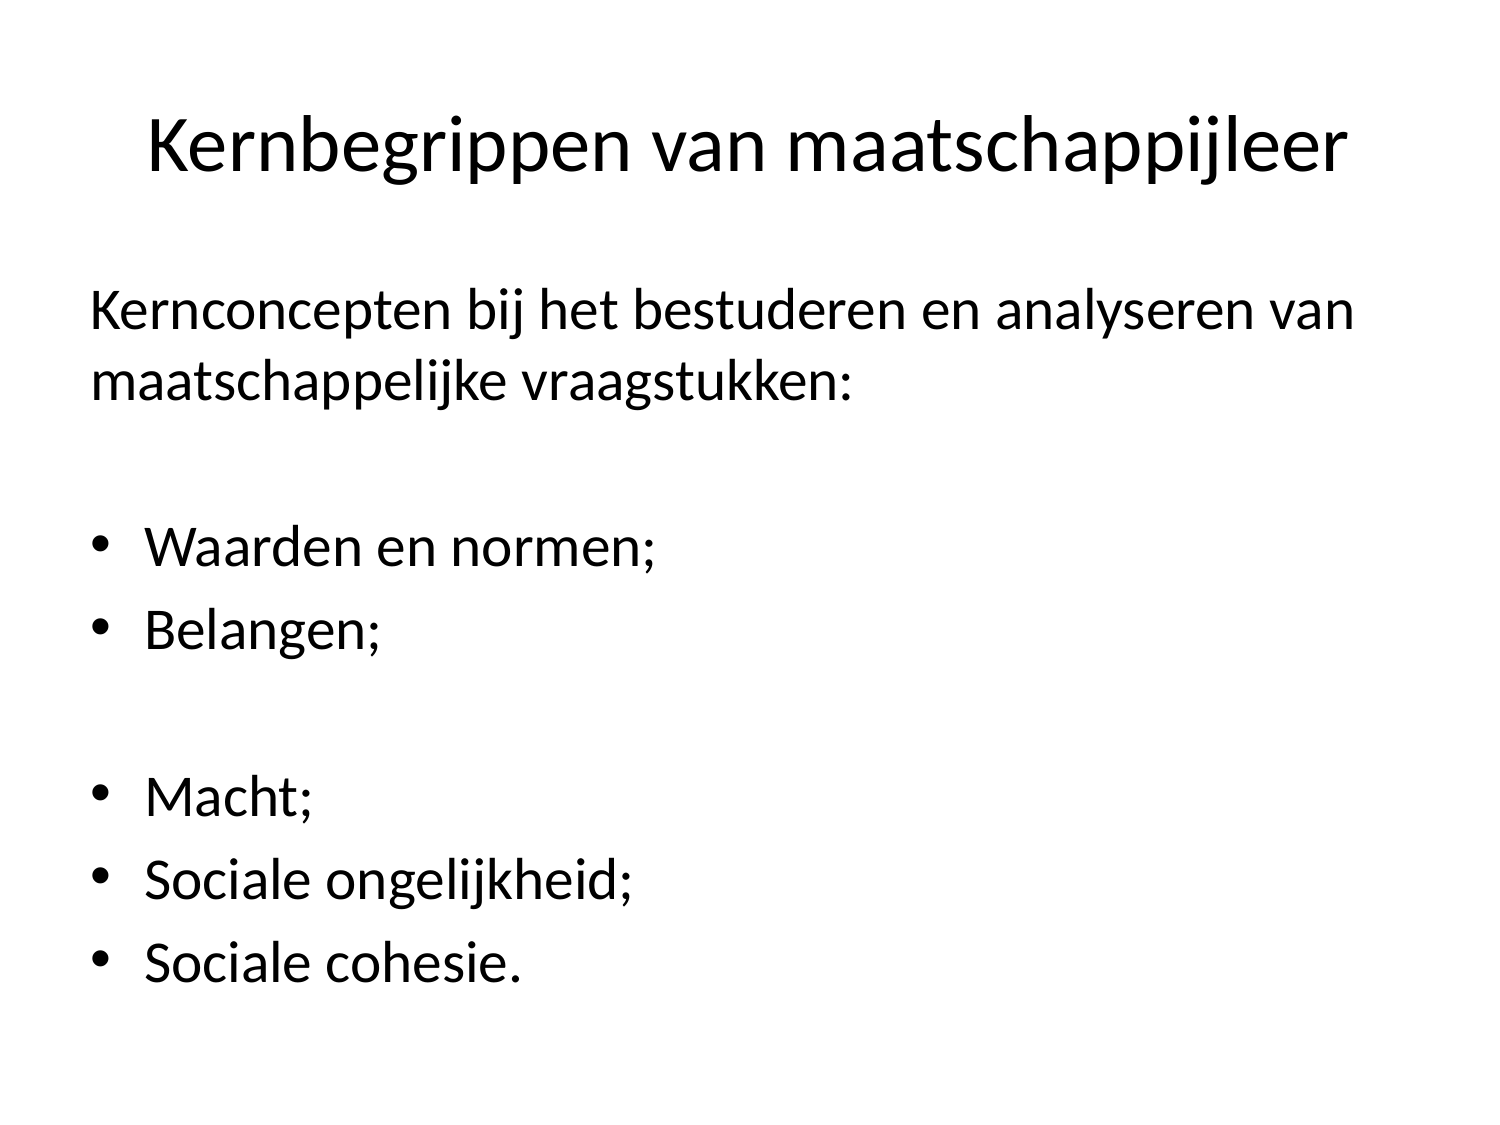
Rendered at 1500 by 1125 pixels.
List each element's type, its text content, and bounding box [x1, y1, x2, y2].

title Kernbegrippen van maatschappijleer [75, 45, 1425, 233]
list Kernconcepten bij het bestuderen en analyseren van maatschappelijke vraagstukken: Waarden en normen; Belangen; Macht; Sociale ongelijkheid; Sociale cohesie. [75, 262, 1425, 1005]
